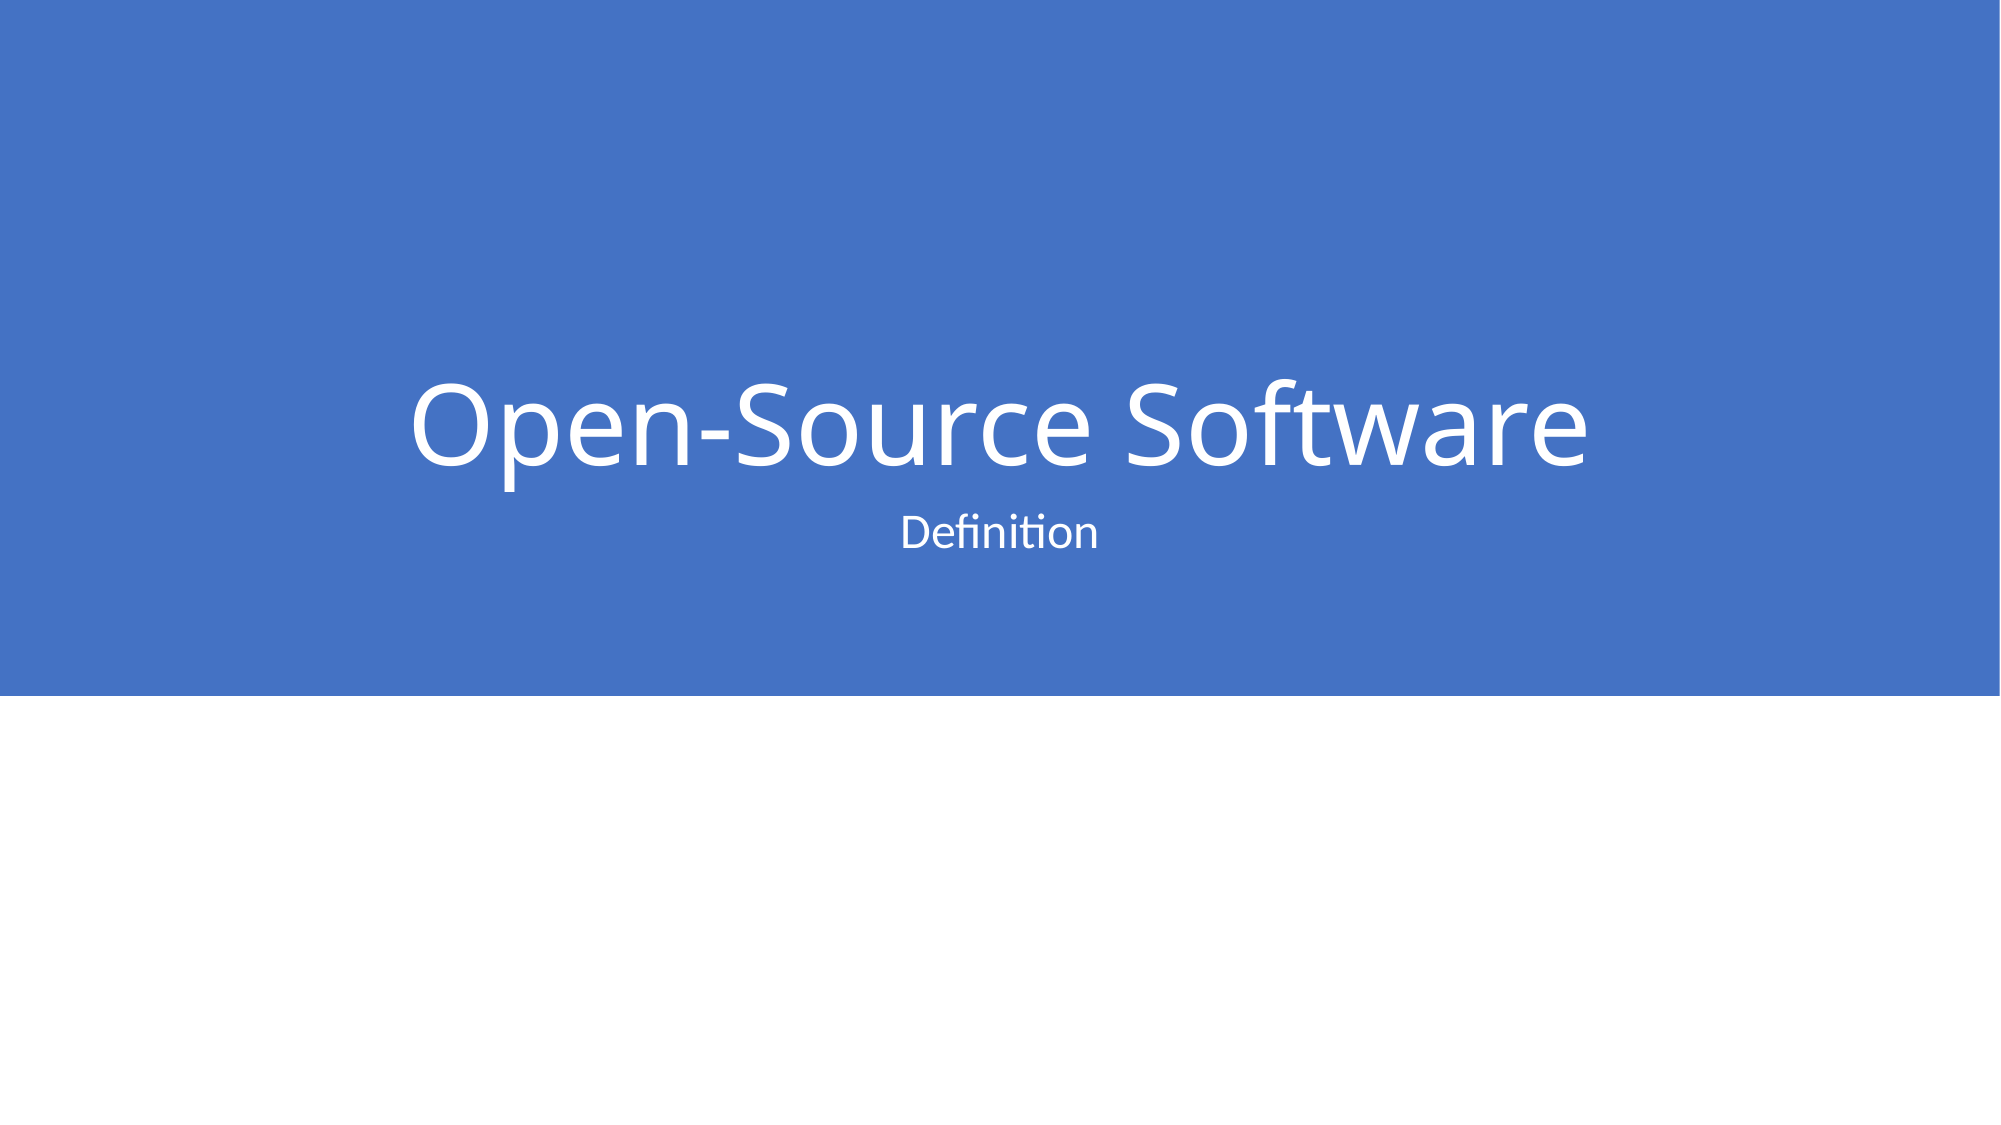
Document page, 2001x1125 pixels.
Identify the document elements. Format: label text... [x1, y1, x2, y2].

text_box [0, 0, 2000, 697]
title Open-Source Software [212, 116, 1788, 498]
subtitle Definition [266, 497, 1733, 672]
